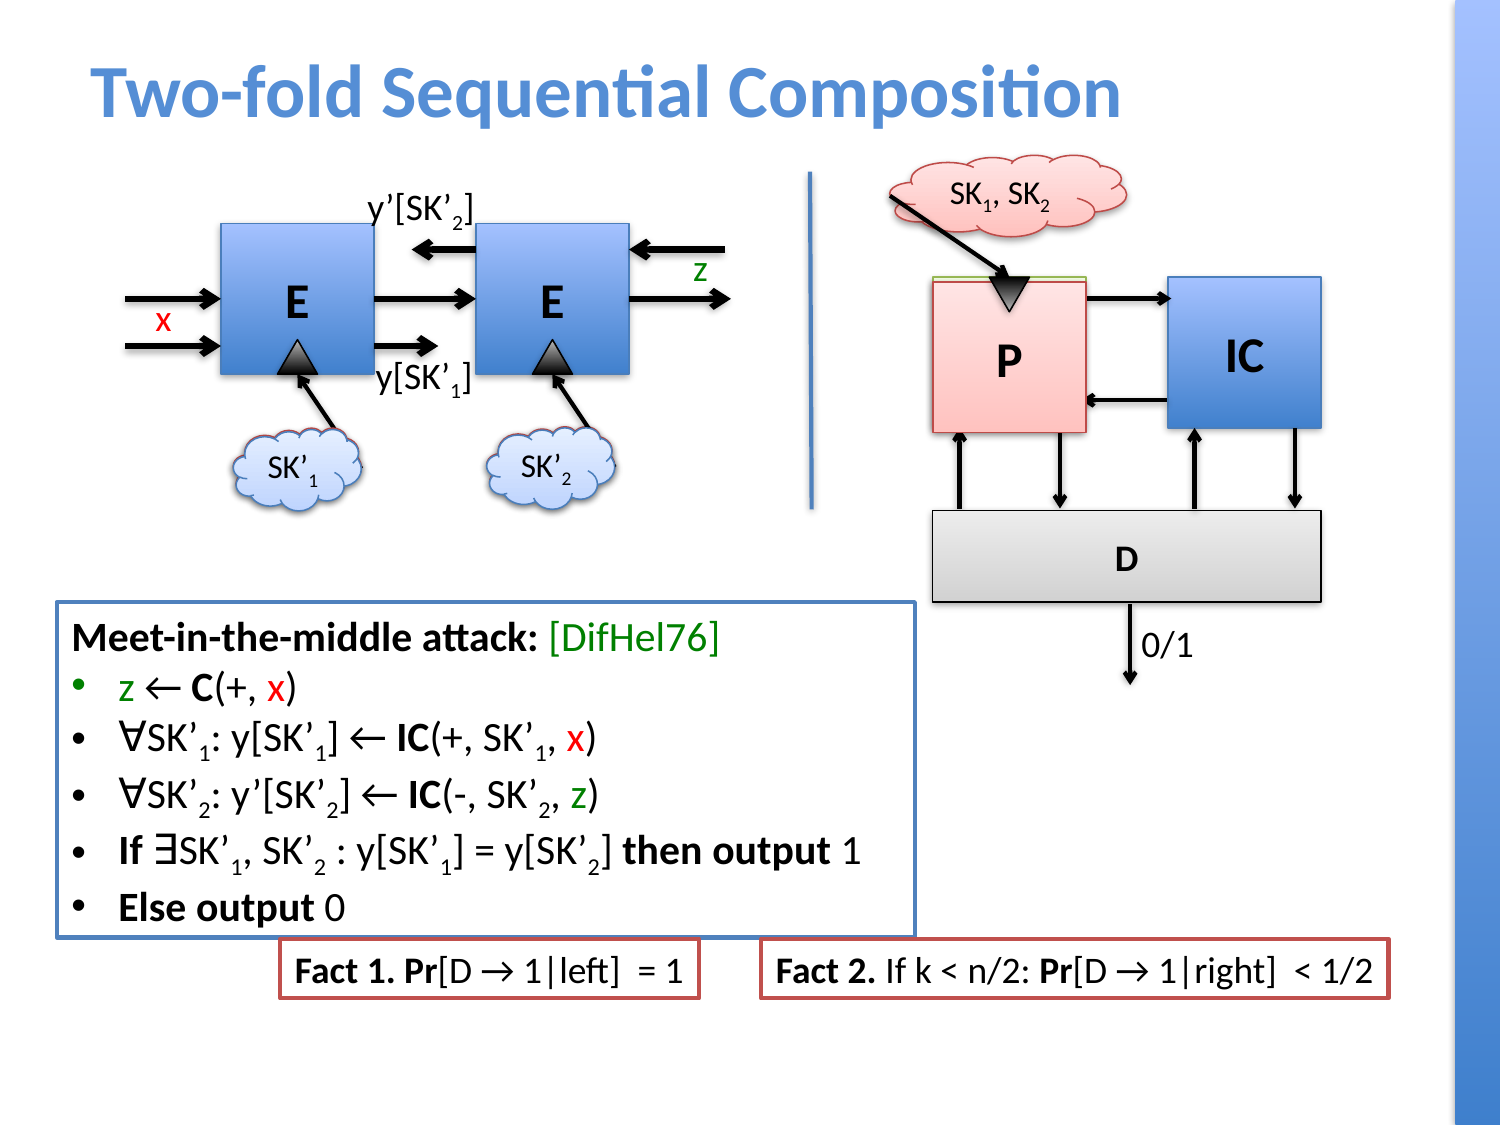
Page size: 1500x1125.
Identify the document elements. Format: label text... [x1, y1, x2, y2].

text_box SK’2 [485, 427, 616, 511]
text_box Fact 2. If k < n/2: Pr[D → 1|right] < 1/2 [759, 937, 1391, 1000]
text_box x [125, 286, 202, 298]
text_box EE [932, 276, 987, 280]
text_box y[SK’1] [360, 344, 496, 411]
text_box Fact 1. Pr[D → 1|left] = 1 [278, 937, 701, 1000]
text_box EE [1031, 276, 1087, 281]
text_box P [932, 281, 1087, 433]
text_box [220, 223, 375, 375]
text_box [1126, 604, 1218, 686]
text_box SK1, SK2 [888, 154, 1128, 238]
text_box Meet-in-the-middle attack: [DifHel76] z ← C(+, x) ∀SK’1: y[SK’1] ← IC(+, SK’1, x) ∀SK’2: y’[SK’2] ← IC(-, SK’2, z) If ∃SK’1, SK’2 : y[SK’1] = y[SK’2] then output 1 Else output 0 [55, 600, 917, 940]
text_box IC [1167, 276, 1322, 429]
text_box D [932, 510, 1322, 603]
text_box SK’1 [232, 428, 363, 512]
text_box x [125, 306, 202, 343]
text_box [988, 276, 1031, 313]
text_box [475, 223, 630, 375]
text_box y’[SK’2] [352, 176, 498, 242]
title Two-fold Sequential Composition [75, 25, 1431, 150]
text_box z [678, 236, 732, 297]
